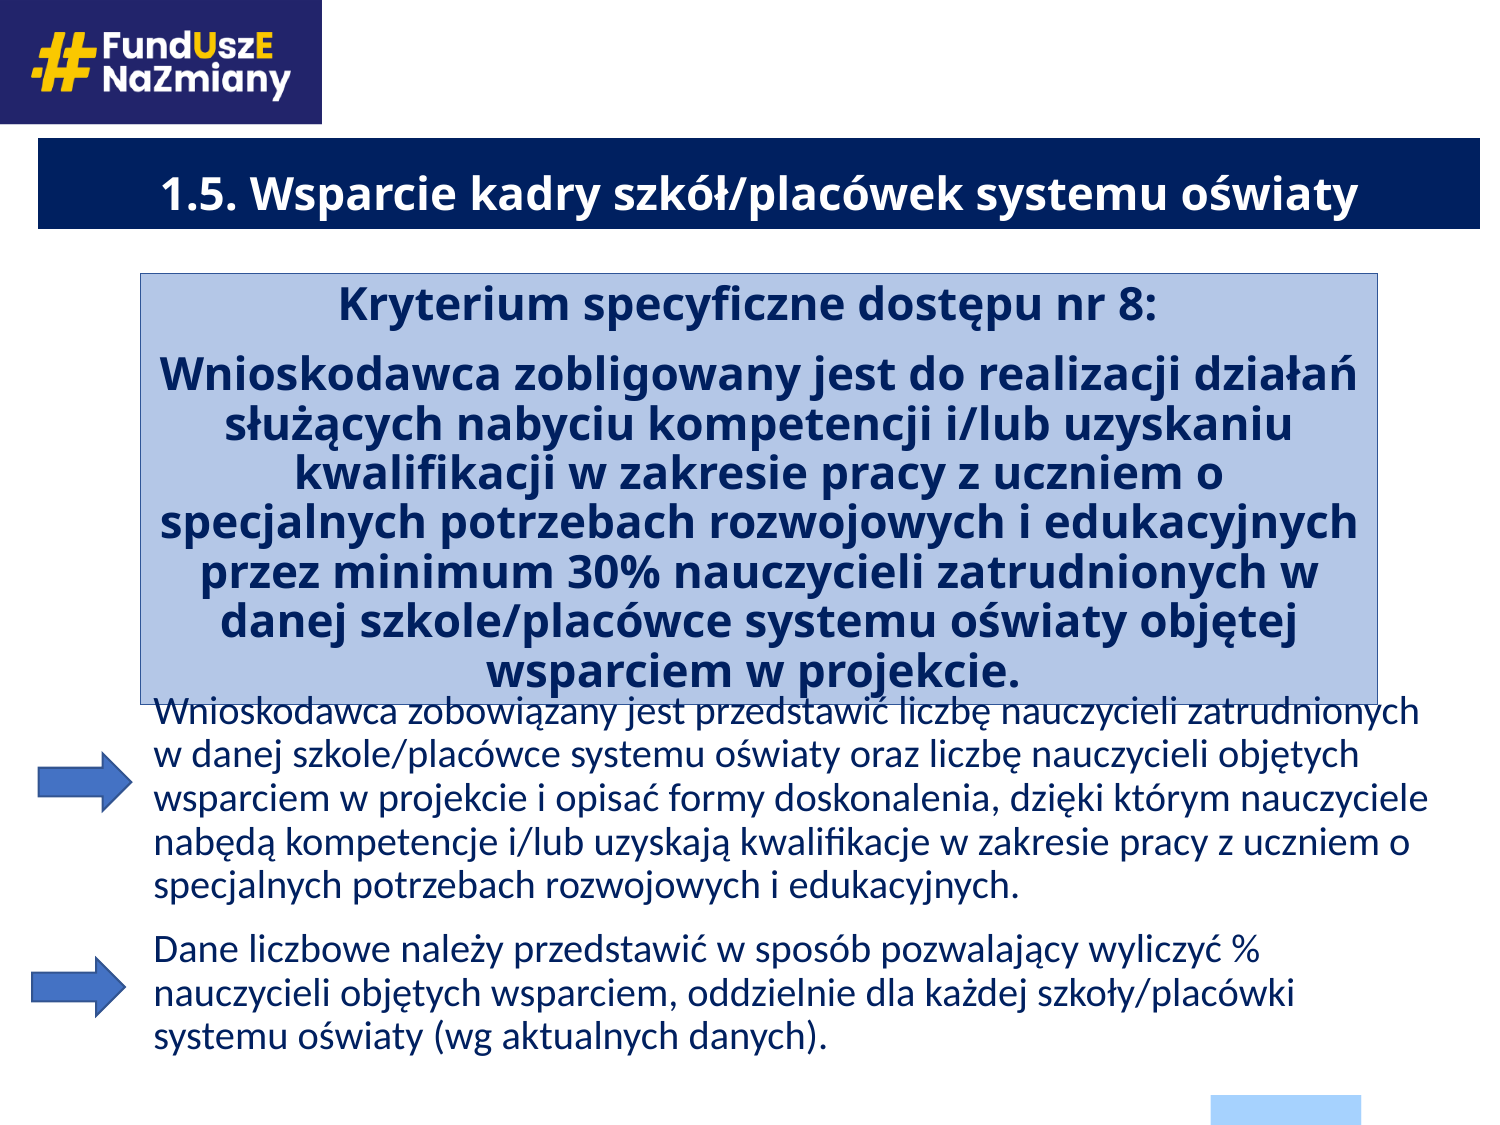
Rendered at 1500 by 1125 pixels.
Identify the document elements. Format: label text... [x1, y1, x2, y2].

picture [0, 0, 1500, 1125]
text_box [31, 955, 127, 1019]
title 1.5. Wsparcie kadry szkół/placówek systemu oświaty [38, 138, 1480, 229]
text_box Kryterium specyficzne dostępu nr 8: Wnioskodawca zobligowany jest do realizacji działań służących nabyciu kompetencji i/lub uzyskaniu kwalifikacji w zakresie pracy z uczniem o specjalnych potrzebach rozwojowych i edukacyjnych przez minimum 30% nauczycieli zatrudnionych w danej szkole/placówce systemu oświaty objętej wsparciem w projekcie. [140, 273, 1378, 681]
list Wnioskodawca zobowiązany jest przedstawić liczbę nauczycieli zatrudnionych w danej szkole/placówce systemu oświaty oraz liczbę nauczycieli objętych wsparciem w projekcie i opisać formy doskonalenia, dzięki którym nauczyciele nabędą kompetencje i/lub uzyskają kwalifikacje w zakresie pracy z uczniem o specjalnych potrzebach rozwojowych i edukacyjnych. Dane liczbowe należy przedstawić w sposób pozwalający wyliczyć % nauczycieli objętych wsparciem, oddzielnie dla każdej szkoły/placówki systemu oświaty (wg aktualnych danych). [138, 681, 1449, 1074]
text_box [37, 750, 133, 814]
